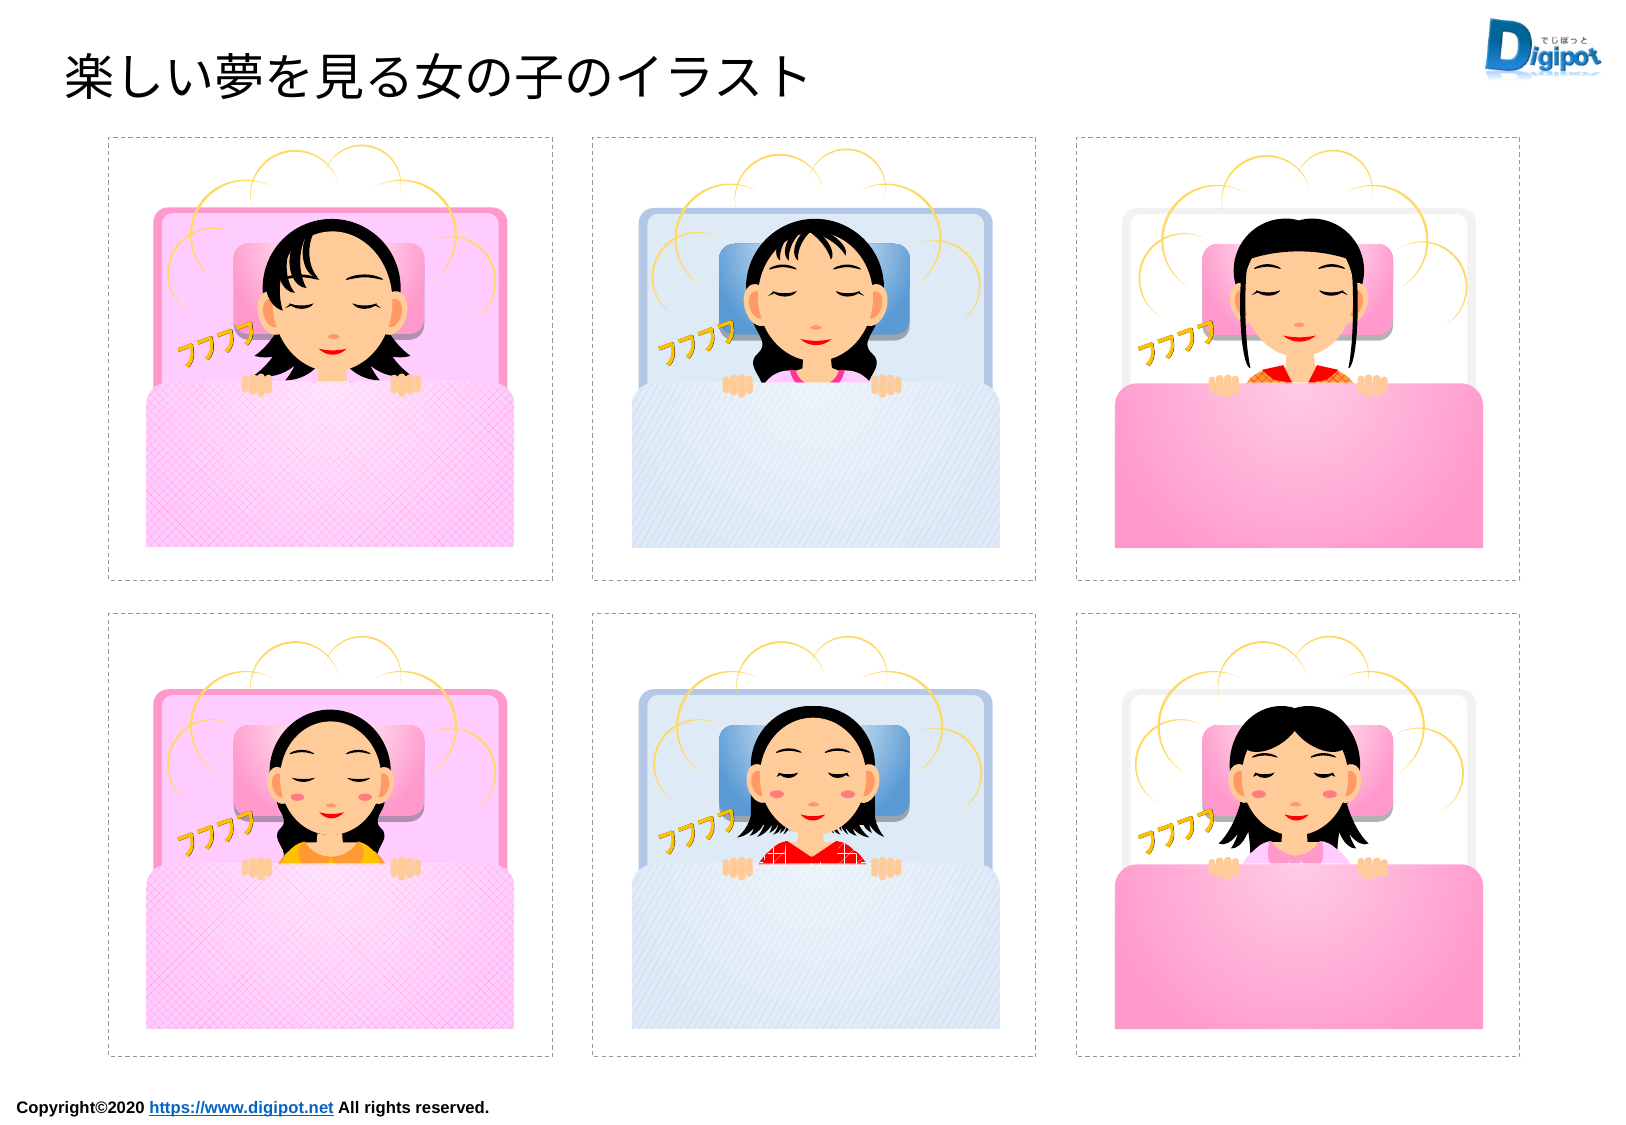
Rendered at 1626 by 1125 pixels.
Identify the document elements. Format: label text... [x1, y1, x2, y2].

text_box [146, 145, 515, 548]
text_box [1114, 636, 1484, 1030]
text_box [146, 636, 515, 1030]
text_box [631, 149, 1000, 548]
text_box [1114, 150, 1484, 549]
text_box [631, 636, 1000, 1030]
picture [1485, 18, 1602, 82]
text_box 楽しい夢を見る女の子のイラスト [49, 38, 829, 113]
